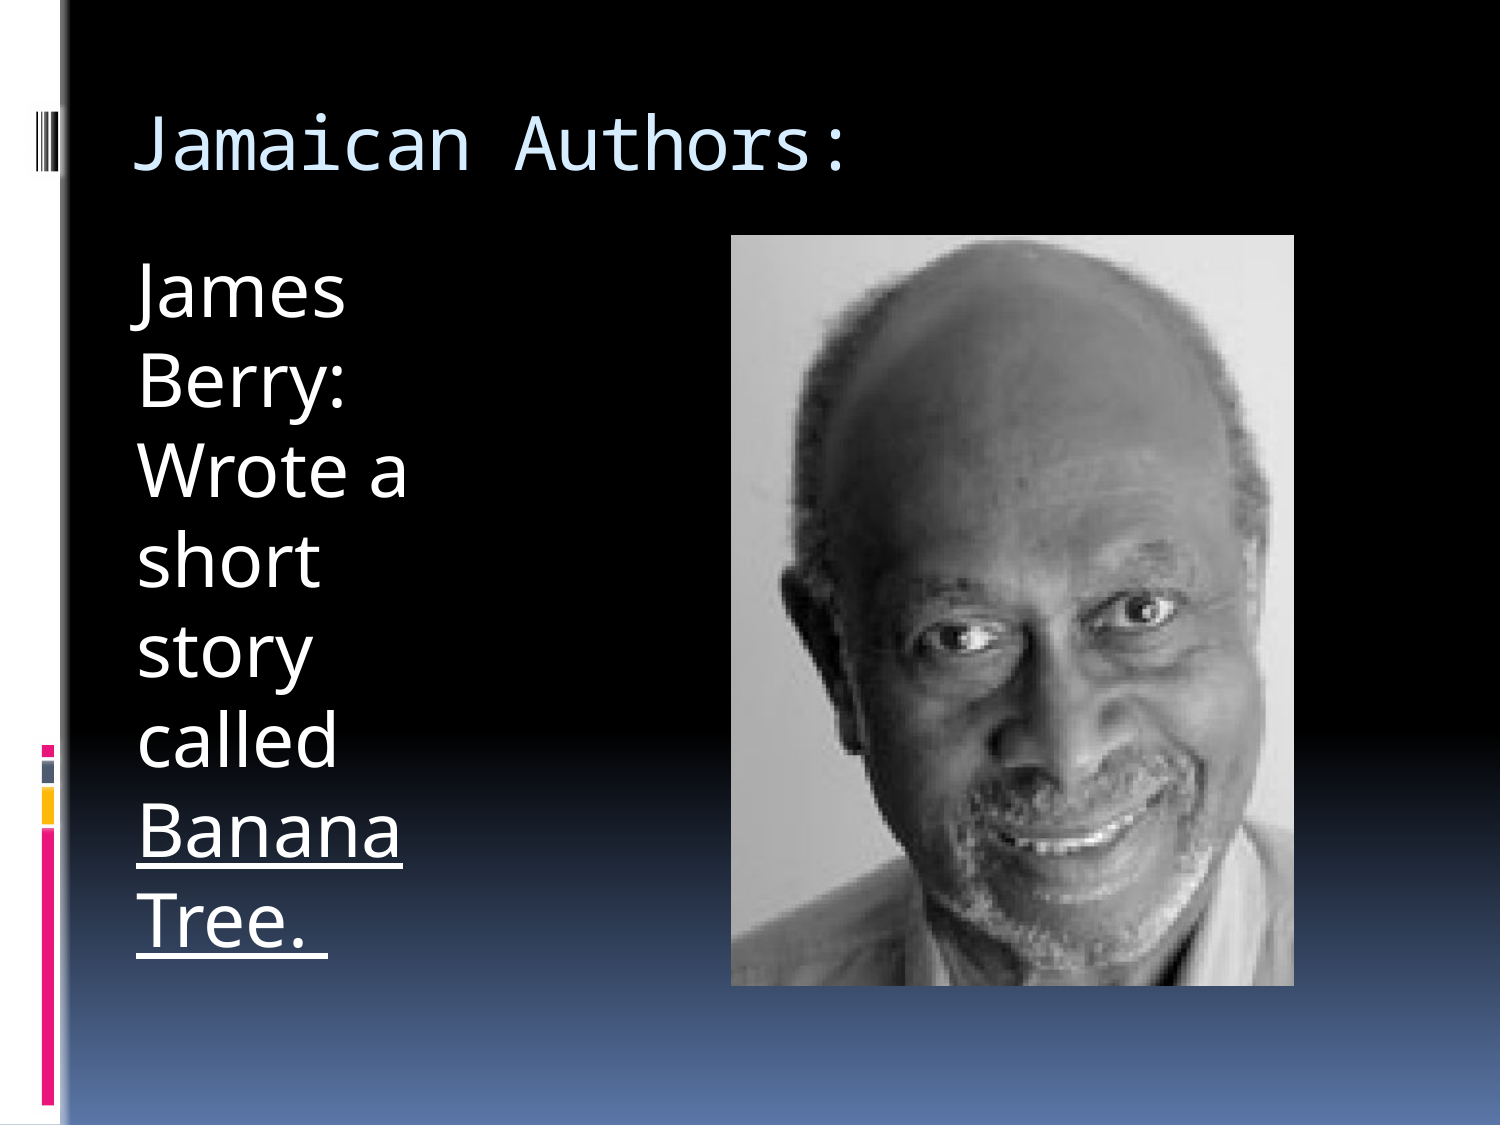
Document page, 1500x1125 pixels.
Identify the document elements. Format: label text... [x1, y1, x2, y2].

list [730, 234, 1295, 986]
title Jamaican Authors: [112, 44, 1463, 236]
list James Berry: Wrote a short story called Banana Tree. [112, 235, 525, 986]
